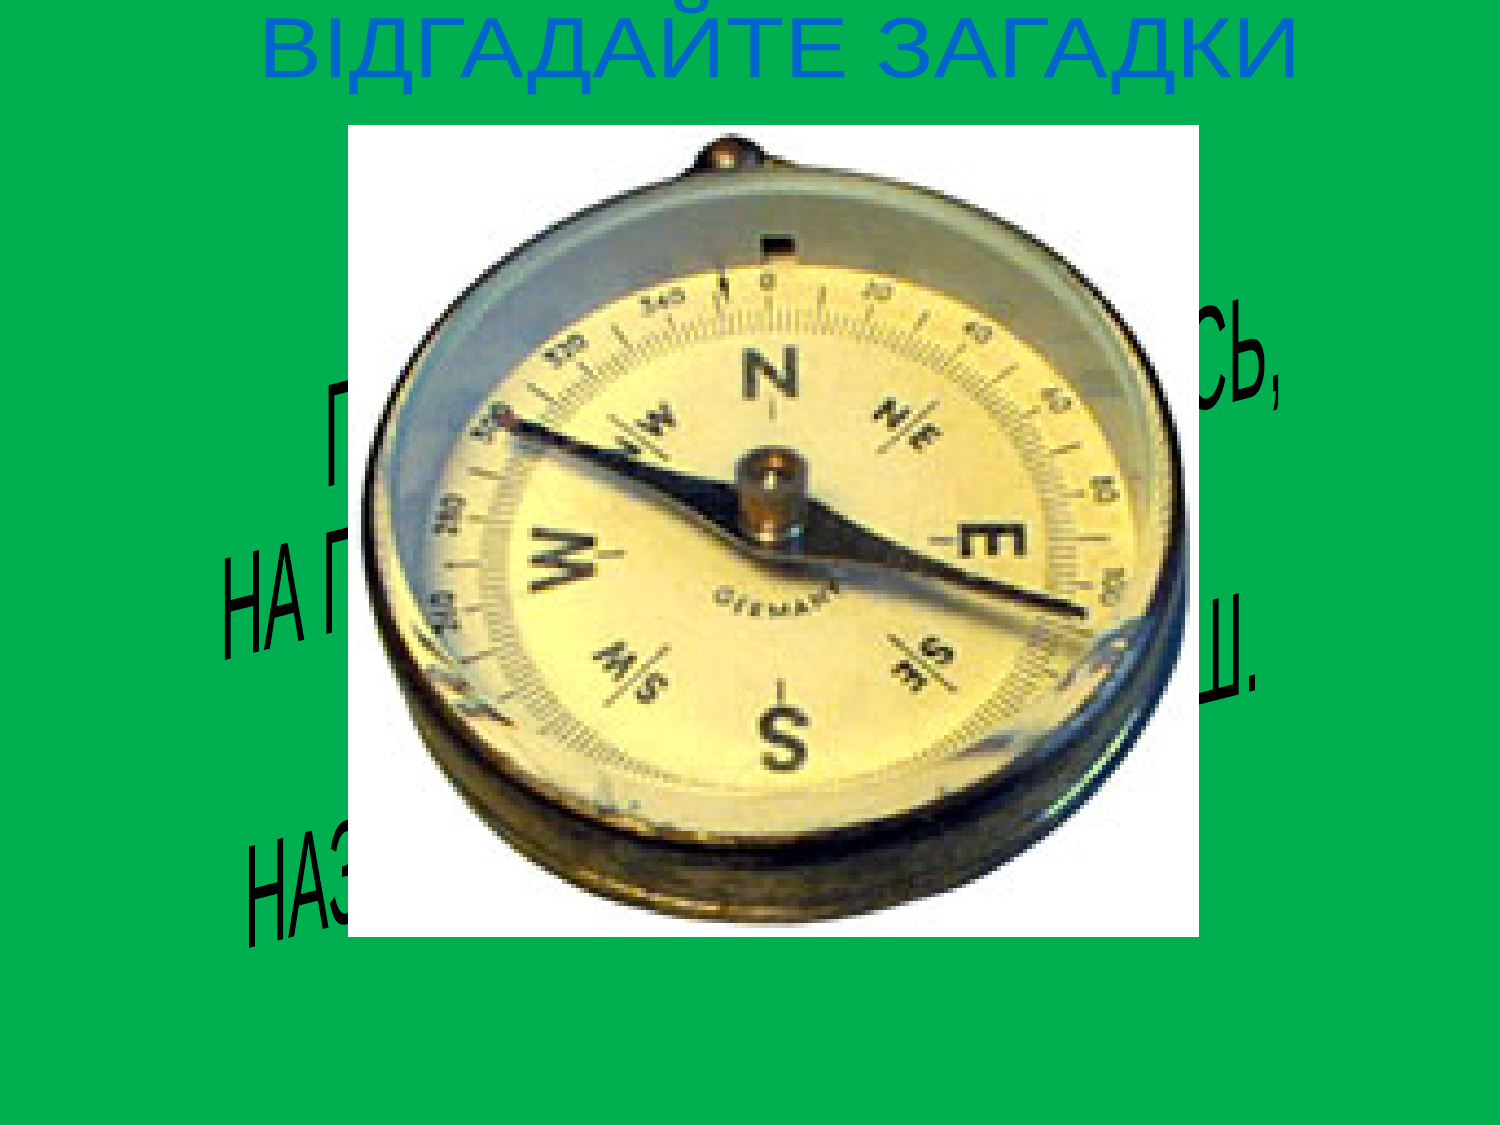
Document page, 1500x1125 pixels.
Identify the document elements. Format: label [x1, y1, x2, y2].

picture [348, 125, 1200, 937]
